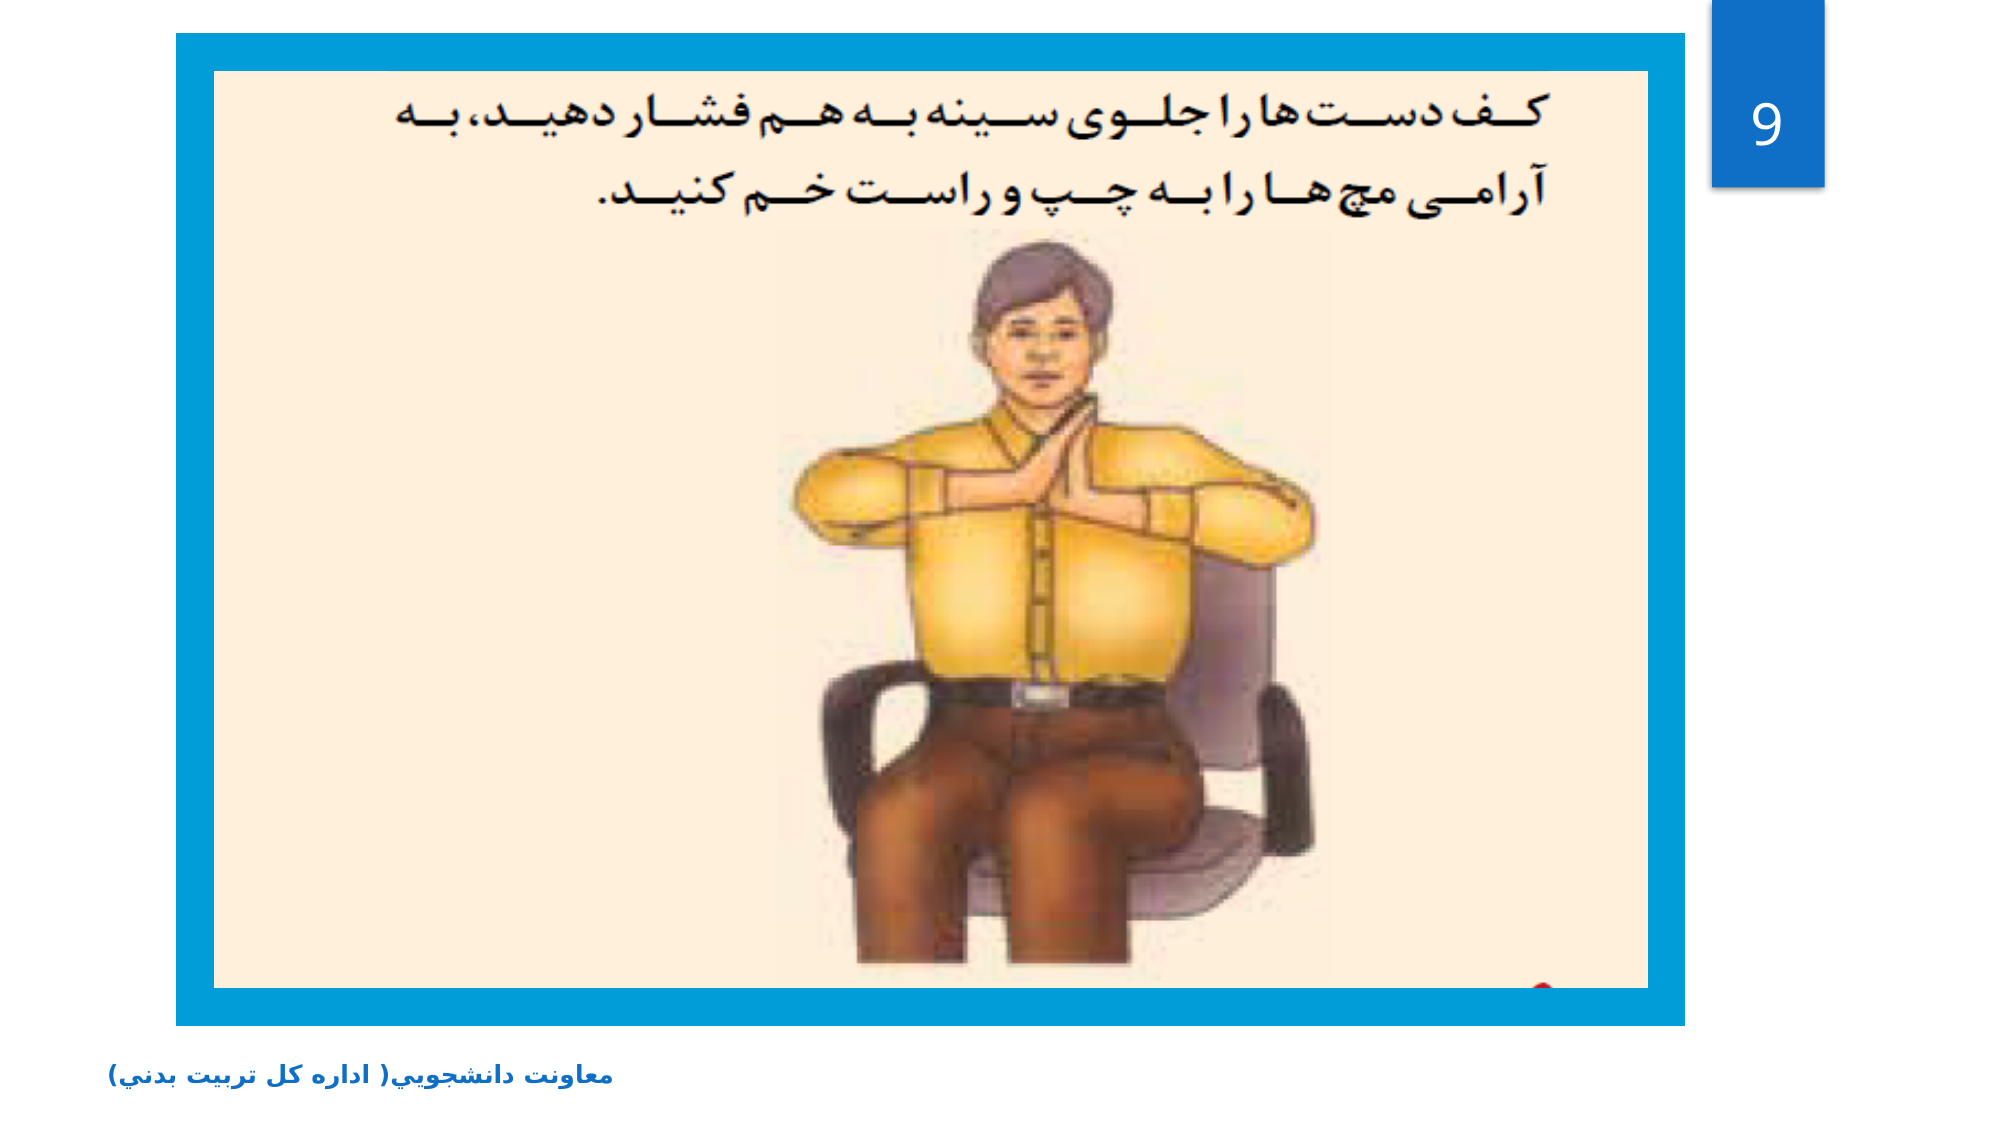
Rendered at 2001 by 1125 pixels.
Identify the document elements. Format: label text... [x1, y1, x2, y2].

footer معاونت دانشجويي( اداره كل تربيت بدني) [92, 1048, 726, 1099]
picture [215, 72, 1647, 987]
slide_number 9 [1698, 48, 1836, 175]
